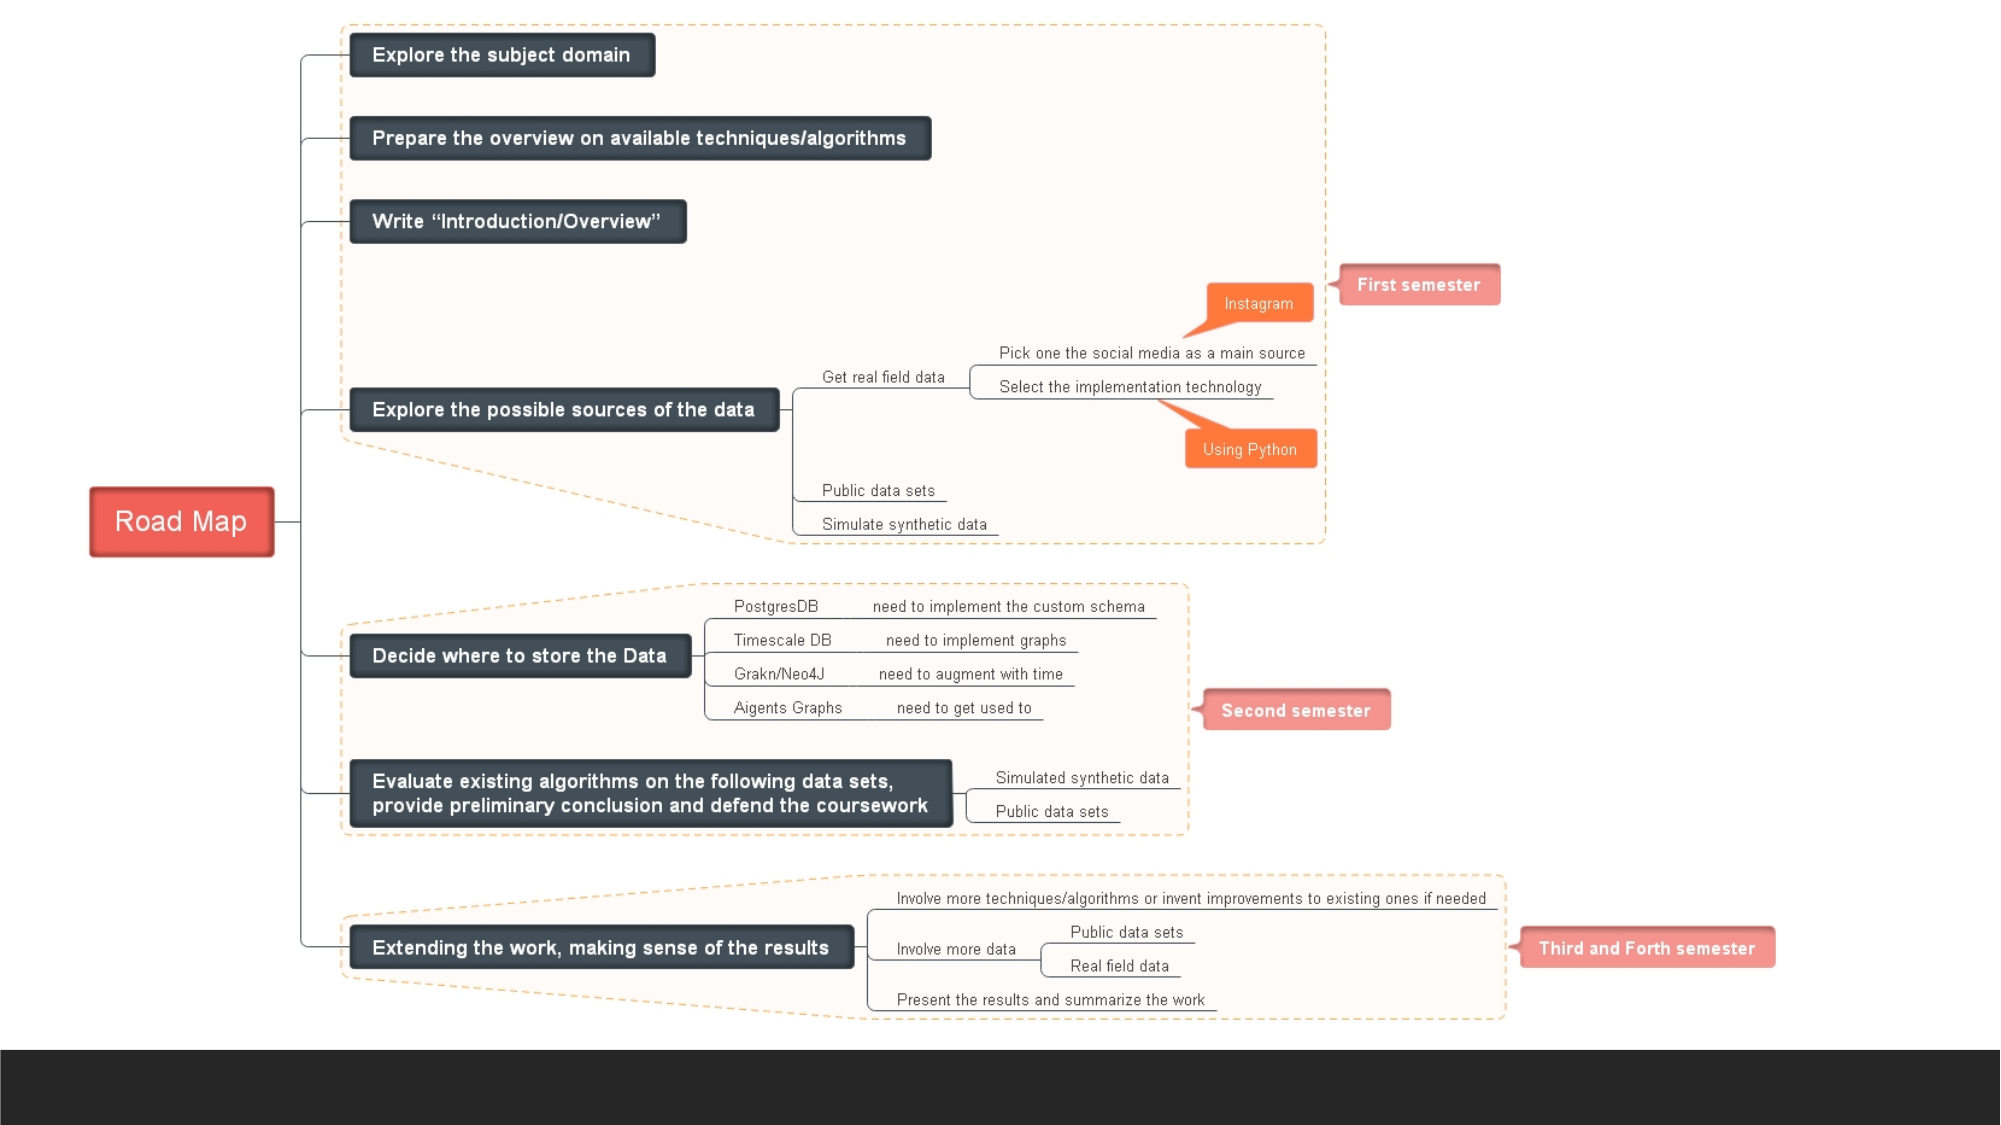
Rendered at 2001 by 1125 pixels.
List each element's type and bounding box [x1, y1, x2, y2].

picture [64, 0, 1801, 1044]
